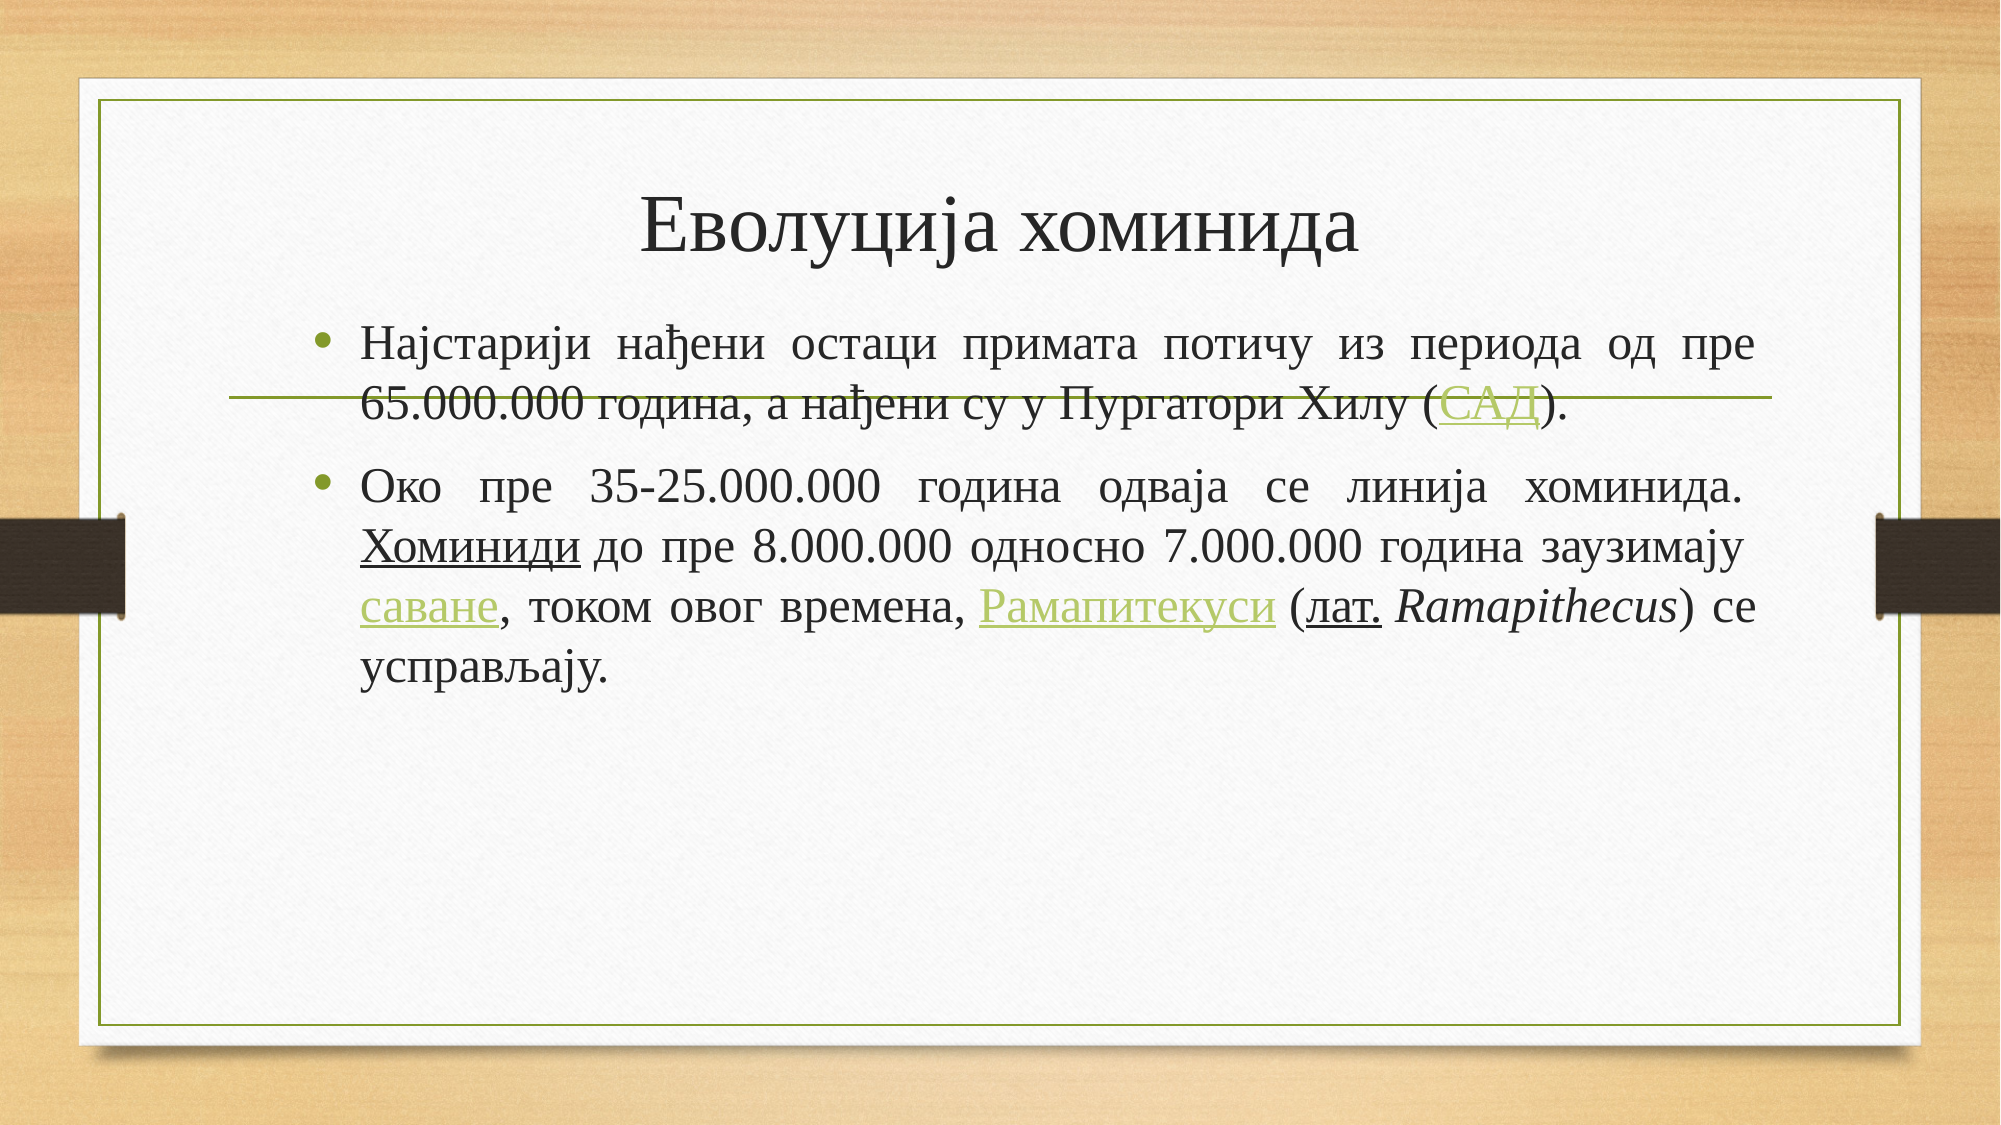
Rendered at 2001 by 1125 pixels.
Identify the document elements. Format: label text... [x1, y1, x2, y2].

list Најстарији нађени остаци примата потичу из периода од пре 65.000.000 година, а нађени су у Пургатори Хилу (САД). Око пре 35-25.000.000 година одваја се линија хоминида. Хоминиди до пре 8.000.000 односно 7.000.000 година заузимају саване, током овог времена, Рамапитекуси (лат. Ramapithecus) се усправљају. [297, 302, 1772, 939]
title Еволуција хоминида [212, 161, 1788, 375]
picture [0, 0, 2001, 1125]
